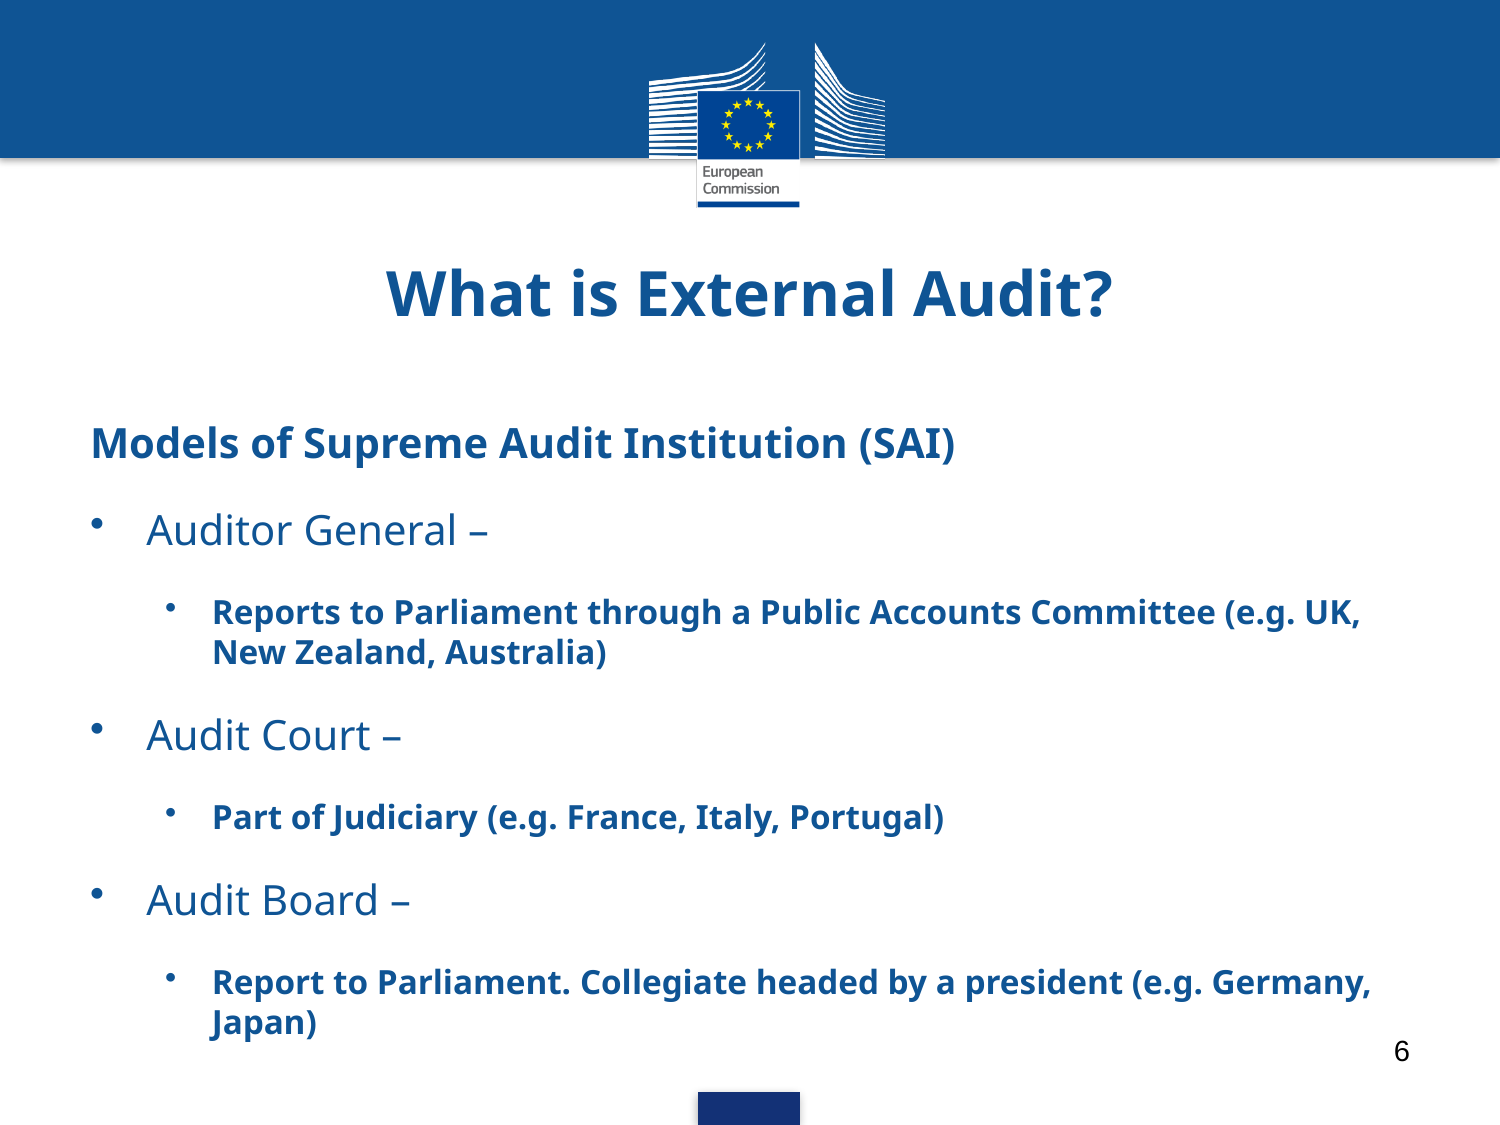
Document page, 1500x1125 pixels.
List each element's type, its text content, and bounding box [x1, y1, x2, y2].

picture [649, 42, 885, 197]
slide_number 6 [1328, 1024, 1426, 1103]
list Models of Supreme Audit Institution (SAI) Auditor General – Reports to Parliament through a Public Accounts Committee (e.g. UK, New Zealand, Australia) Audit Court – Part of Judiciary (e.g. France, Italy, Portugal) Audit Board – Report to Parliament. Collegiate headed by a president (e.g. Germany, Japan) [74, 408, 1426, 1083]
text_box What is External Audit? [0, 197, 1500, 386]
